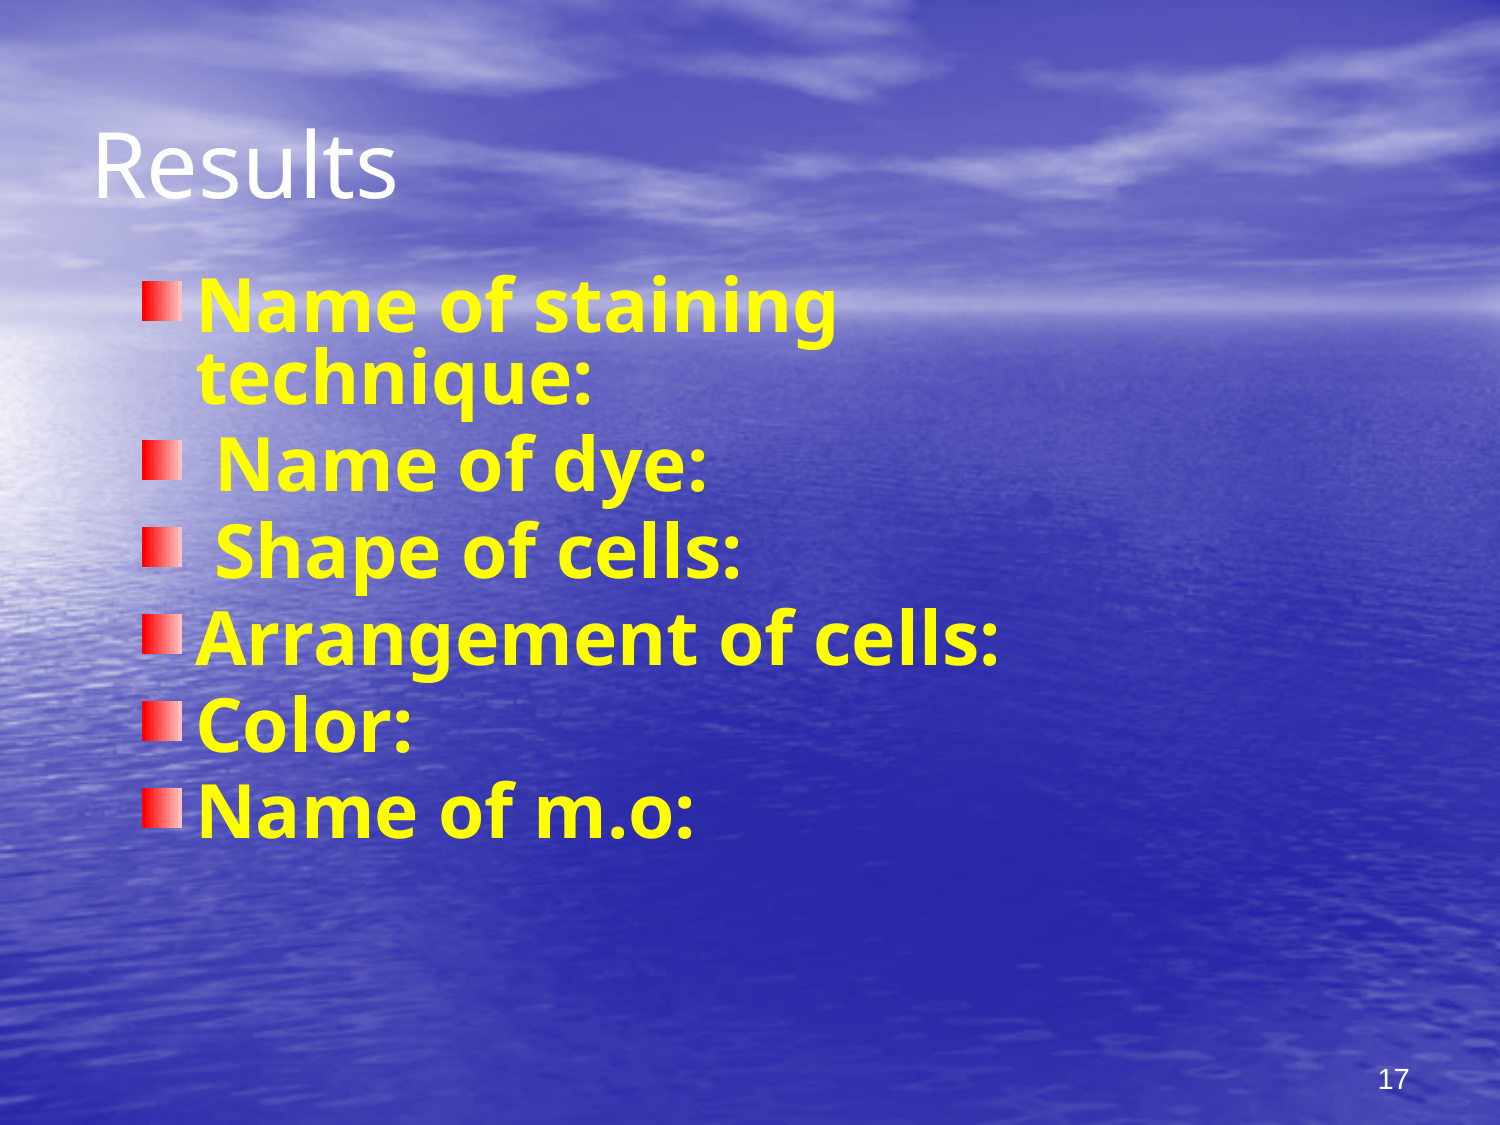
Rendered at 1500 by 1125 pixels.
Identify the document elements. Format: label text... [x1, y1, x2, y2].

slide_number 17 [1074, 1024, 1426, 1103]
picture [138, 436, 186, 485]
title Results [74, 47, 1426, 276]
text_box Name of staining technique: Name of dye: Shape of cells: Arrangement of cells: Color: Name of m.o: [123, 267, 1248, 1011]
picture [138, 697, 186, 746]
picture [138, 610, 186, 659]
picture [138, 277, 186, 326]
picture [138, 784, 186, 833]
picture [138, 523, 186, 572]
